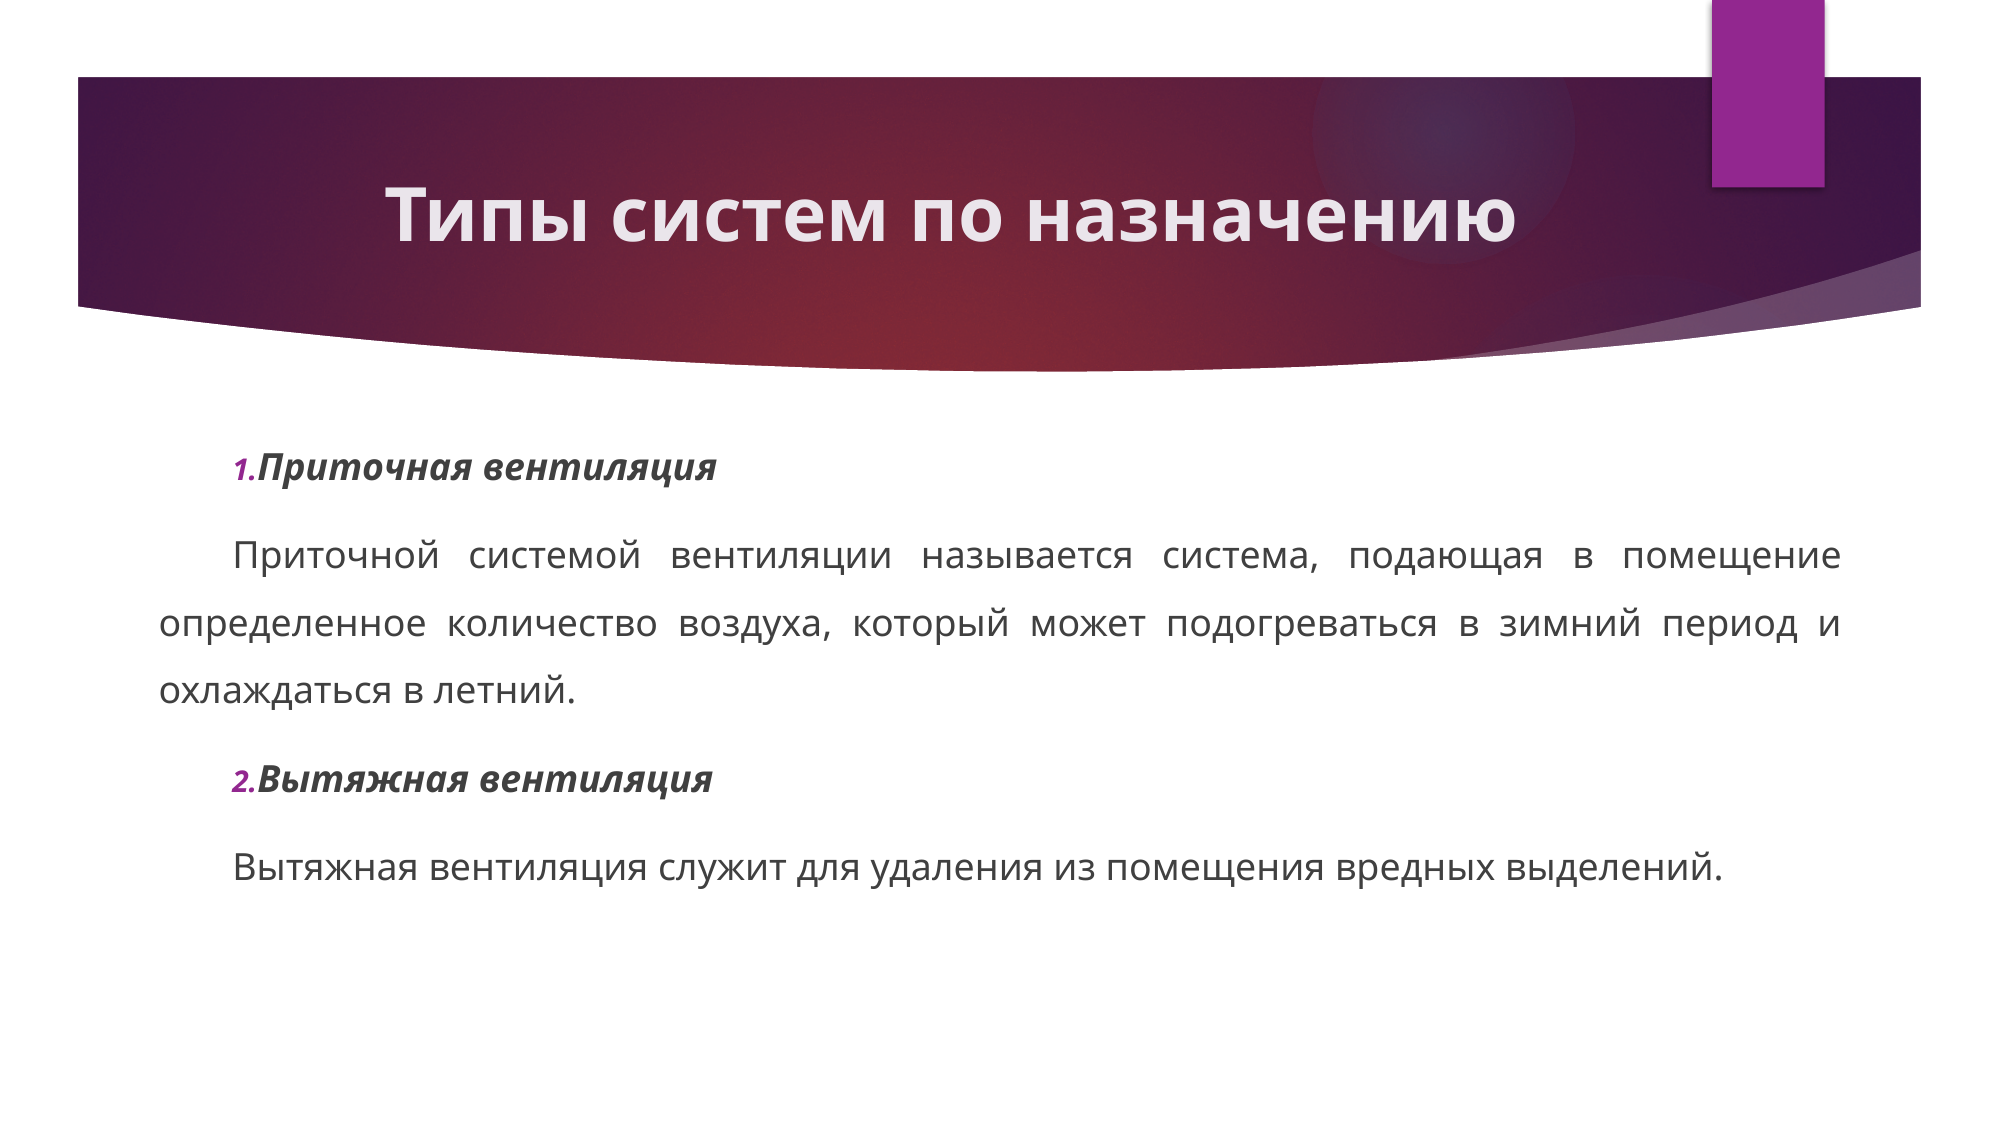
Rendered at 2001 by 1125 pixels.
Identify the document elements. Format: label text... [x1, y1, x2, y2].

list Приточная вентиляция Приточной системой вентиляции называется система, подающая в помещение определенное количество воздуха, который может подогреваться в зимний период и охлаждаться в летний. Вытяжная вентиляция Вытяжная вентиляция служит для удаления из помещения вредных выделений. [143, 413, 1858, 1024]
title Типы систем по назначению [233, 153, 1671, 270]
